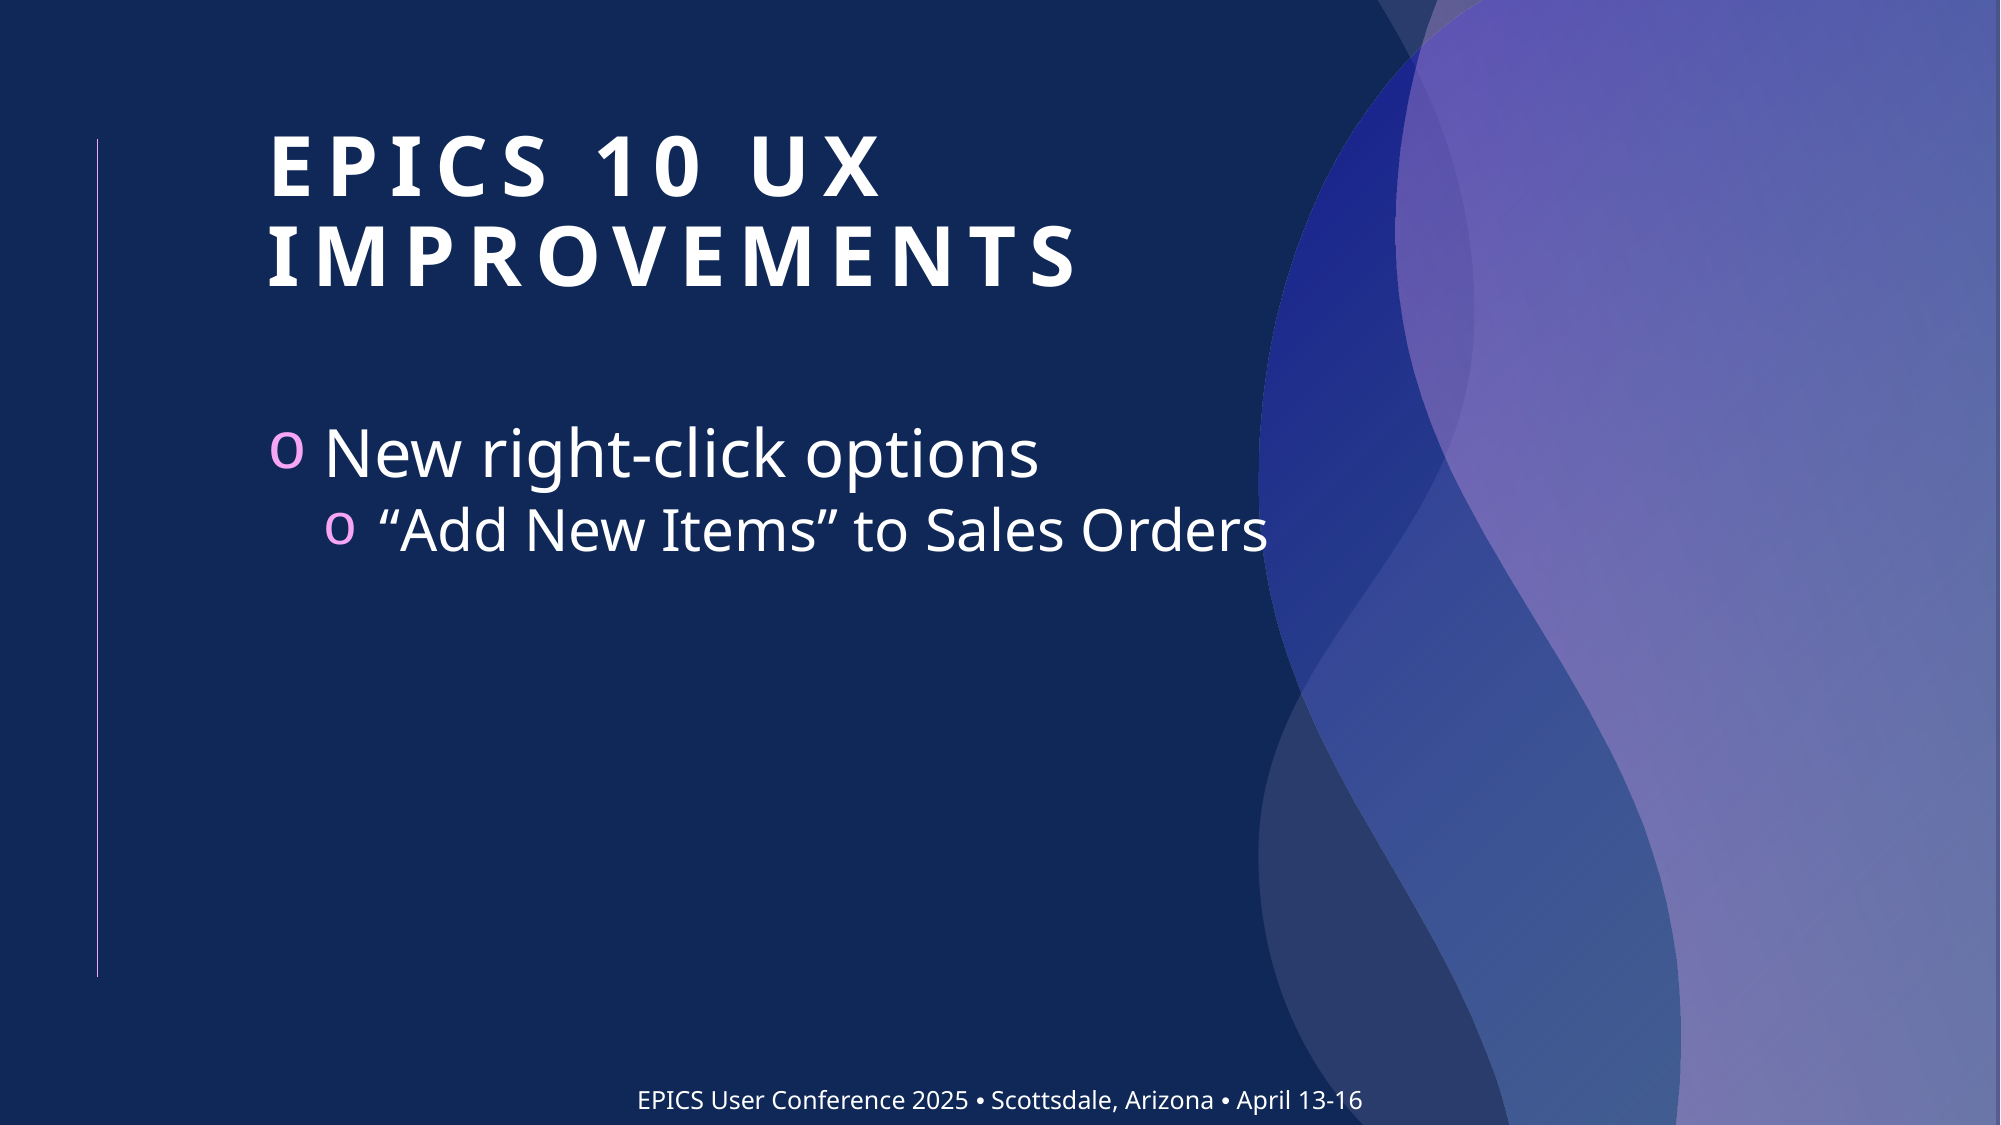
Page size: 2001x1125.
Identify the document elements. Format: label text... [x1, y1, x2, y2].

title EPICS 10 UX Improvements [251, 136, 1709, 312]
list New right-click options “Add New Items” to Sales Orders [251, 363, 1306, 902]
